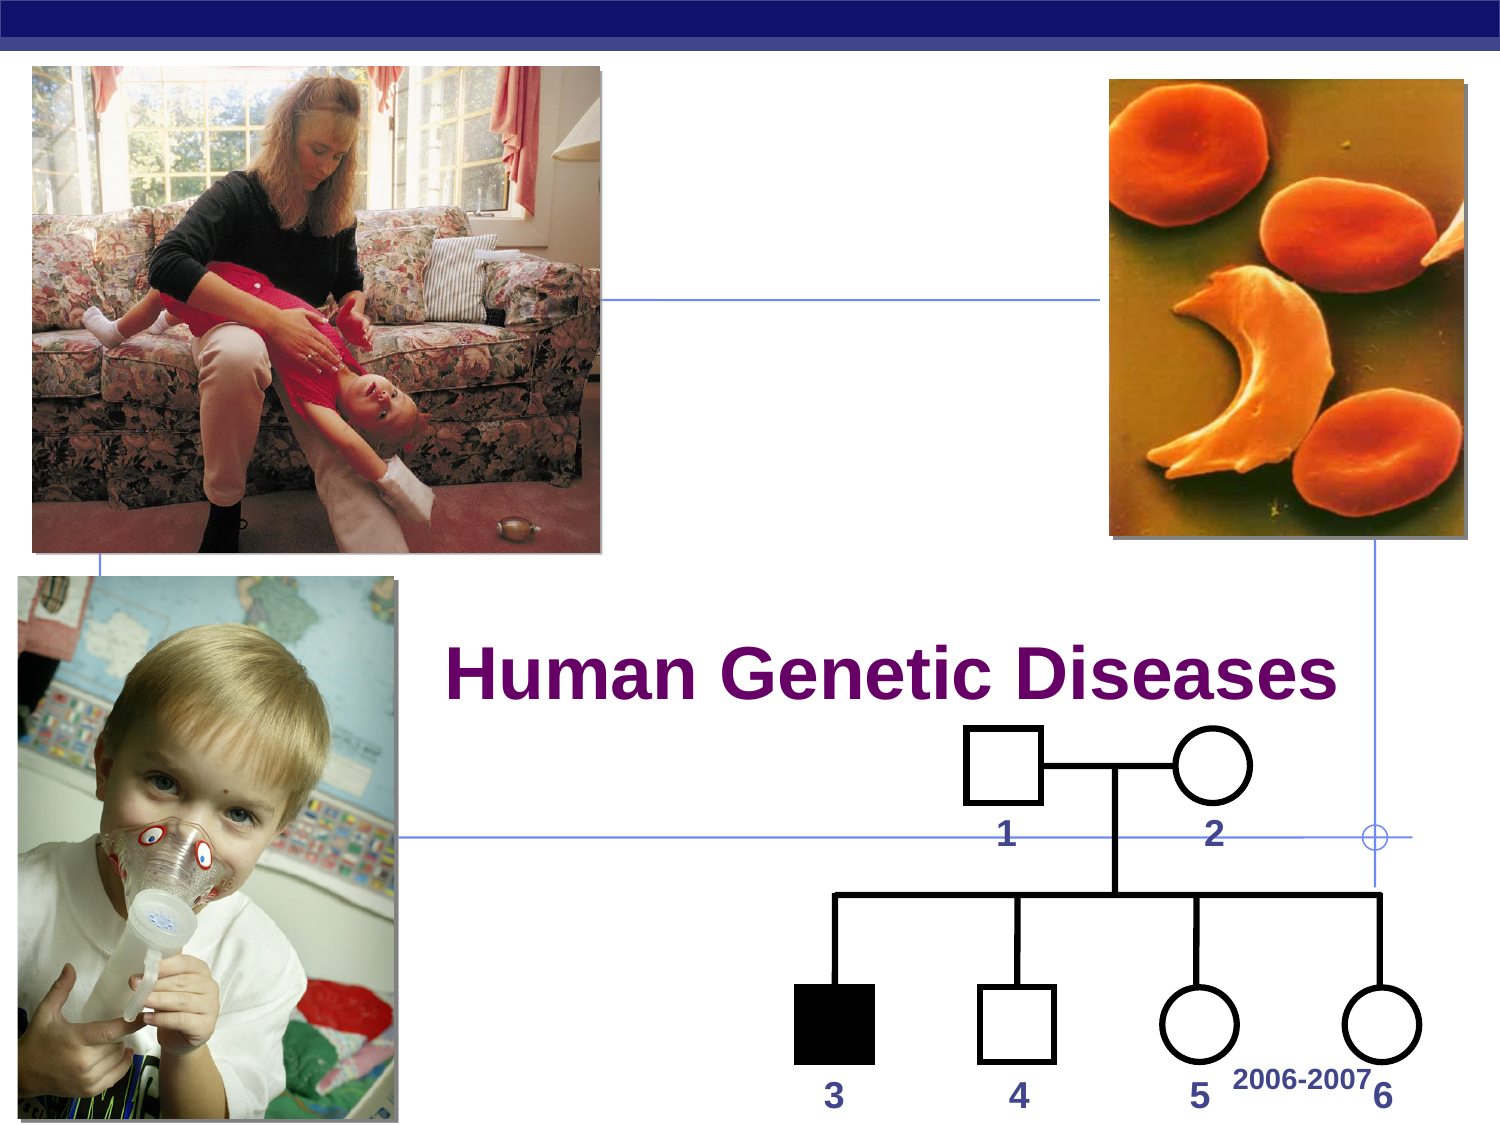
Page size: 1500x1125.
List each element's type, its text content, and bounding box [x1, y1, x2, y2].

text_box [797, 728, 1420, 1125]
picture [31, 66, 600, 553]
text_box Human Genetic Diseases [429, 617, 1356, 723]
picture [17, 575, 395, 1119]
picture [1108, 79, 1464, 536]
